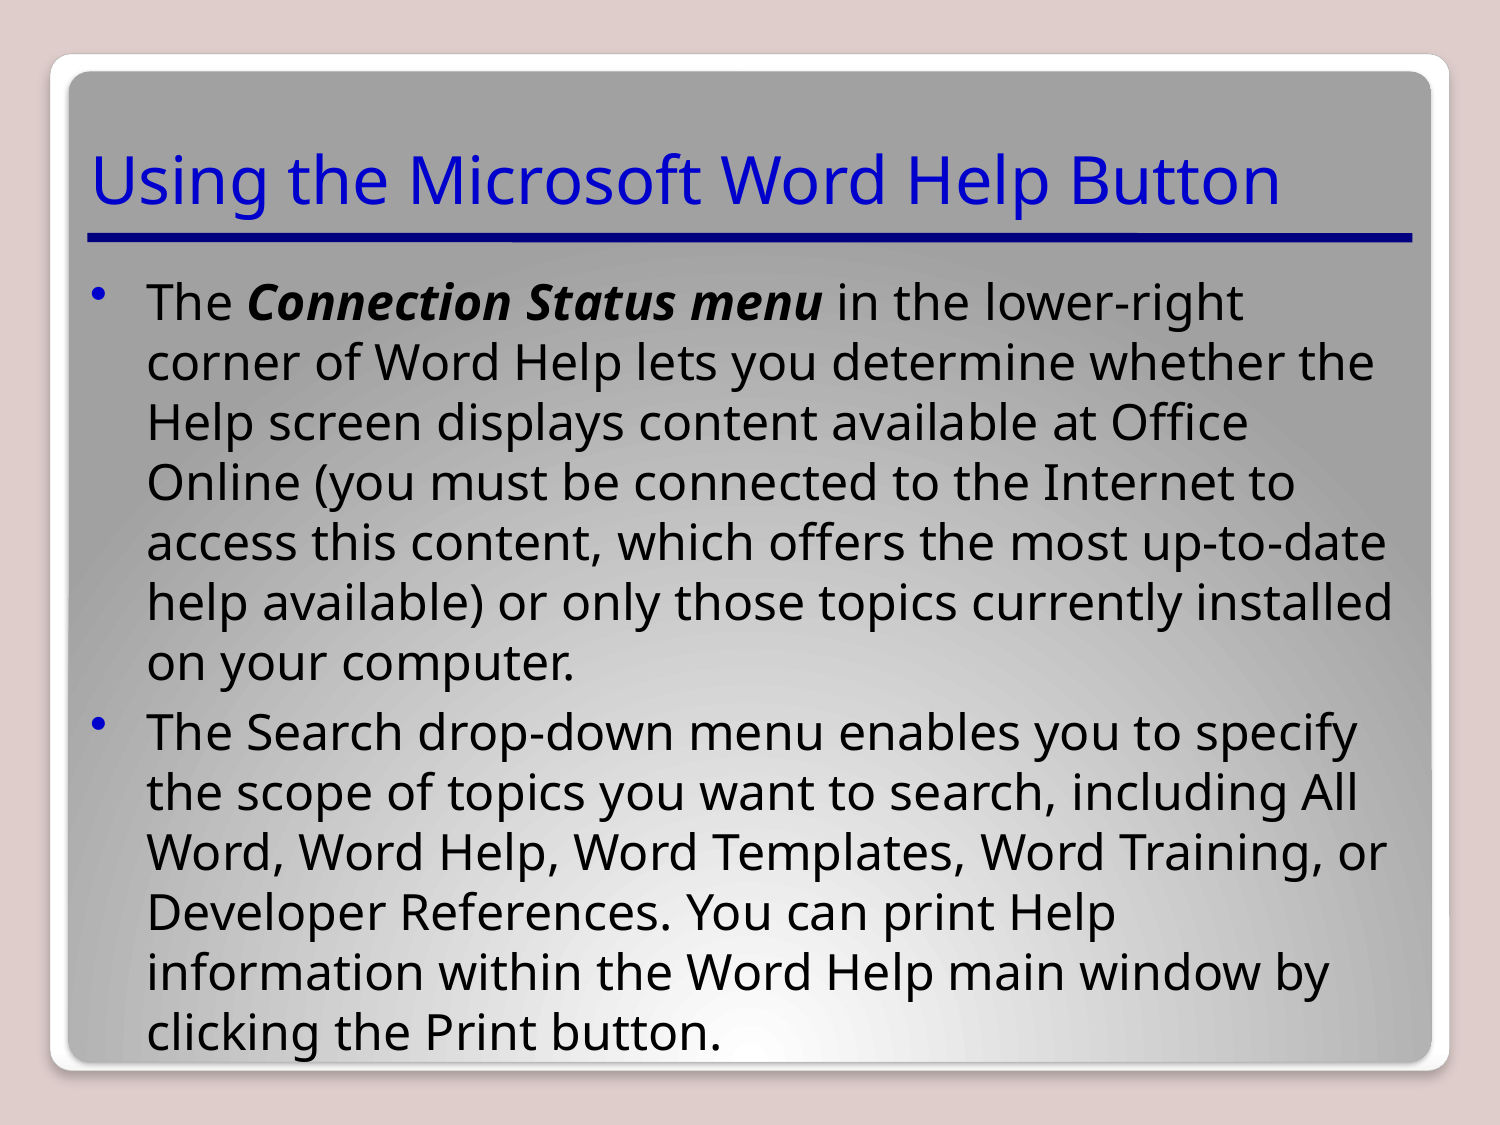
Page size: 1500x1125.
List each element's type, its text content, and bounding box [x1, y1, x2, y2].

title Using the Microsoft Word Help Button [74, 74, 1426, 226]
list The Connection Status menu in the lower-right corner of Word Help lets you determine whether the Help screen displays content available at Office Online (you must be connected to the Internet to access this content, which offers the most up-to-date help available) or only those topics currently installed on your computer. The Search drop-down menu enables you to specify the scope of topics you want to search, including All Word, Word Help, Word Templates, Word Training, or Developer References. You can print Help information within the Word Help main window by clicking the Print button. [74, 262, 1426, 1063]
